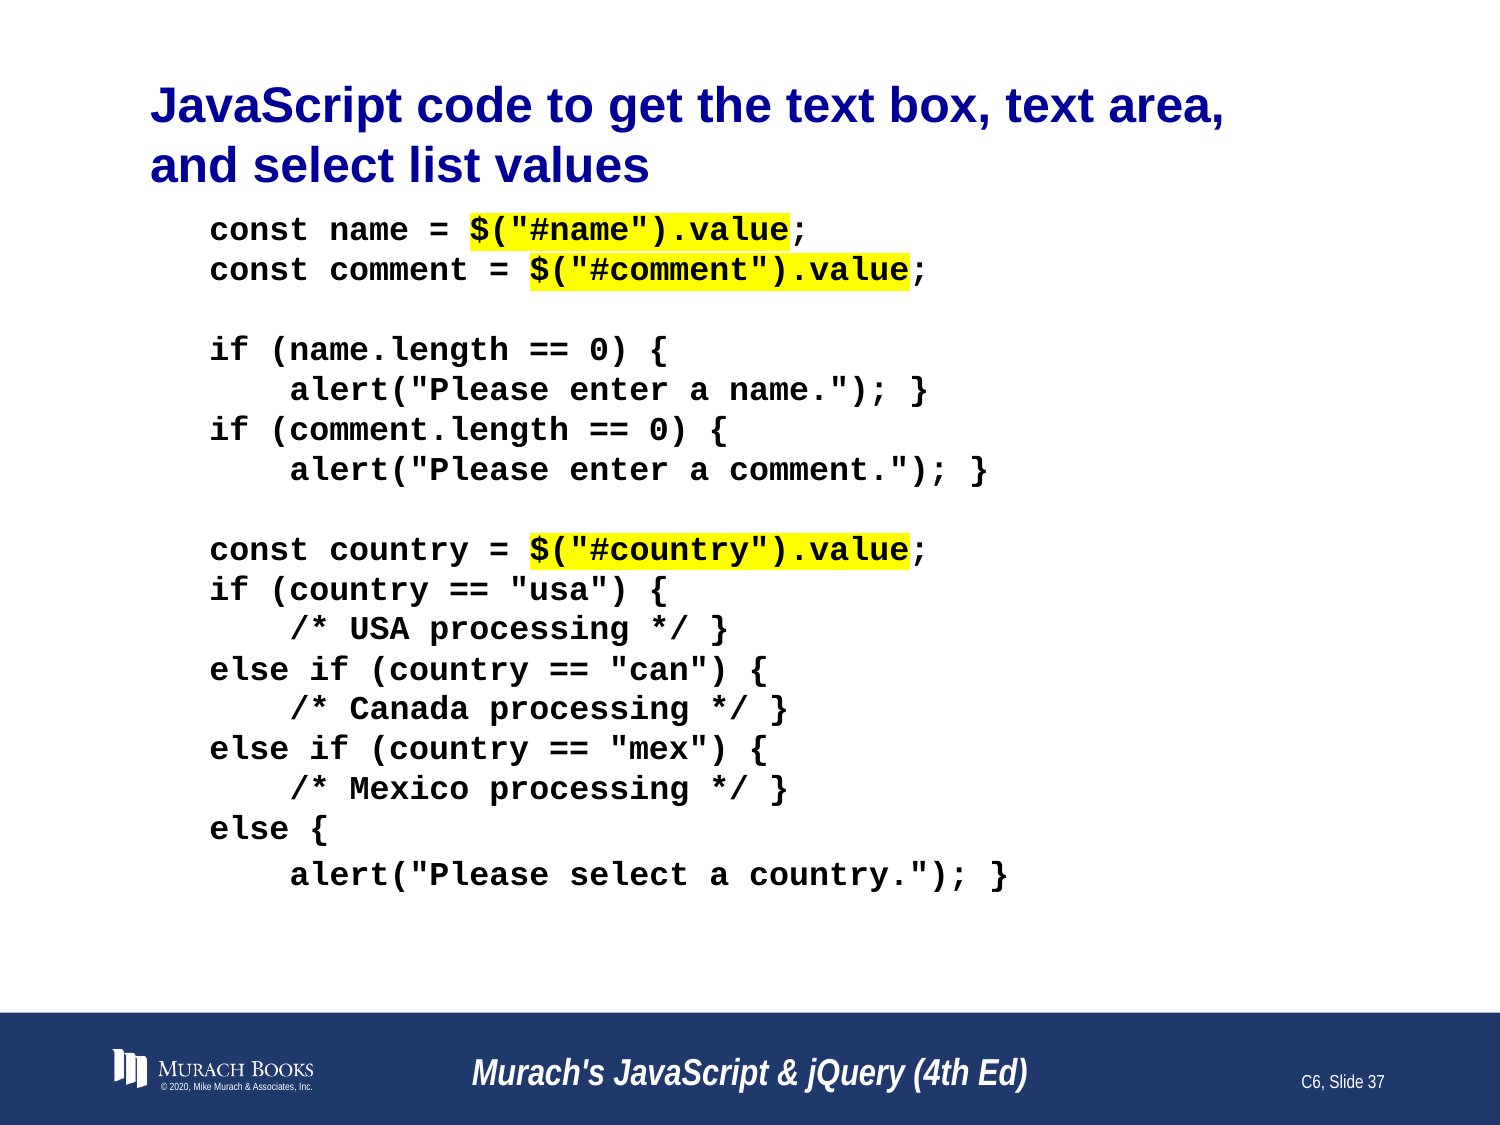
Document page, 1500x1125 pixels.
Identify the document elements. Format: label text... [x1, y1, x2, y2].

slide_number Murach's JavaScript & jQuery (4th Ed) [463, 1025, 1050, 1100]
list const name = $("#name").value; const comment = $("#comment").value; if (name.length == 0) { alert("Please enter a name."); } if (comment.length == 0) { alert("Please enter a comment."); } const country = $("#country").value; if (country == "usa") { /* USA processing */ } else if (country == "can") { /* Canada processing */ } else if (country == "mex") { /* Mexico processing */ } else { alert("Please select a country."); } [137, 200, 1350, 1000]
footer © 2020, Mike Murach & Associates, Inc. [12, 1025, 463, 1100]
slide_number C6, Slide 37 [1087, 1025, 1400, 1100]
title JavaScript code to get the text box, text area, and select list values [150, 72, 1350, 194]
